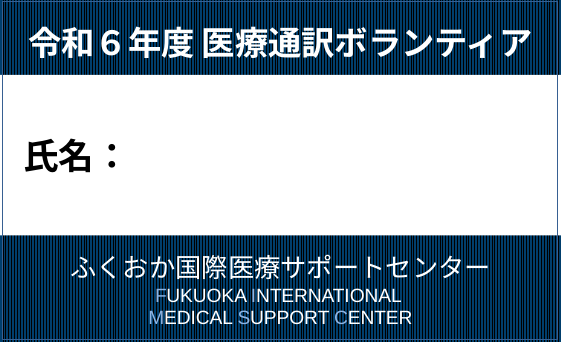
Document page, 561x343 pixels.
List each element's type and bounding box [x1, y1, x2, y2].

text_box [1, 1, 559, 341]
